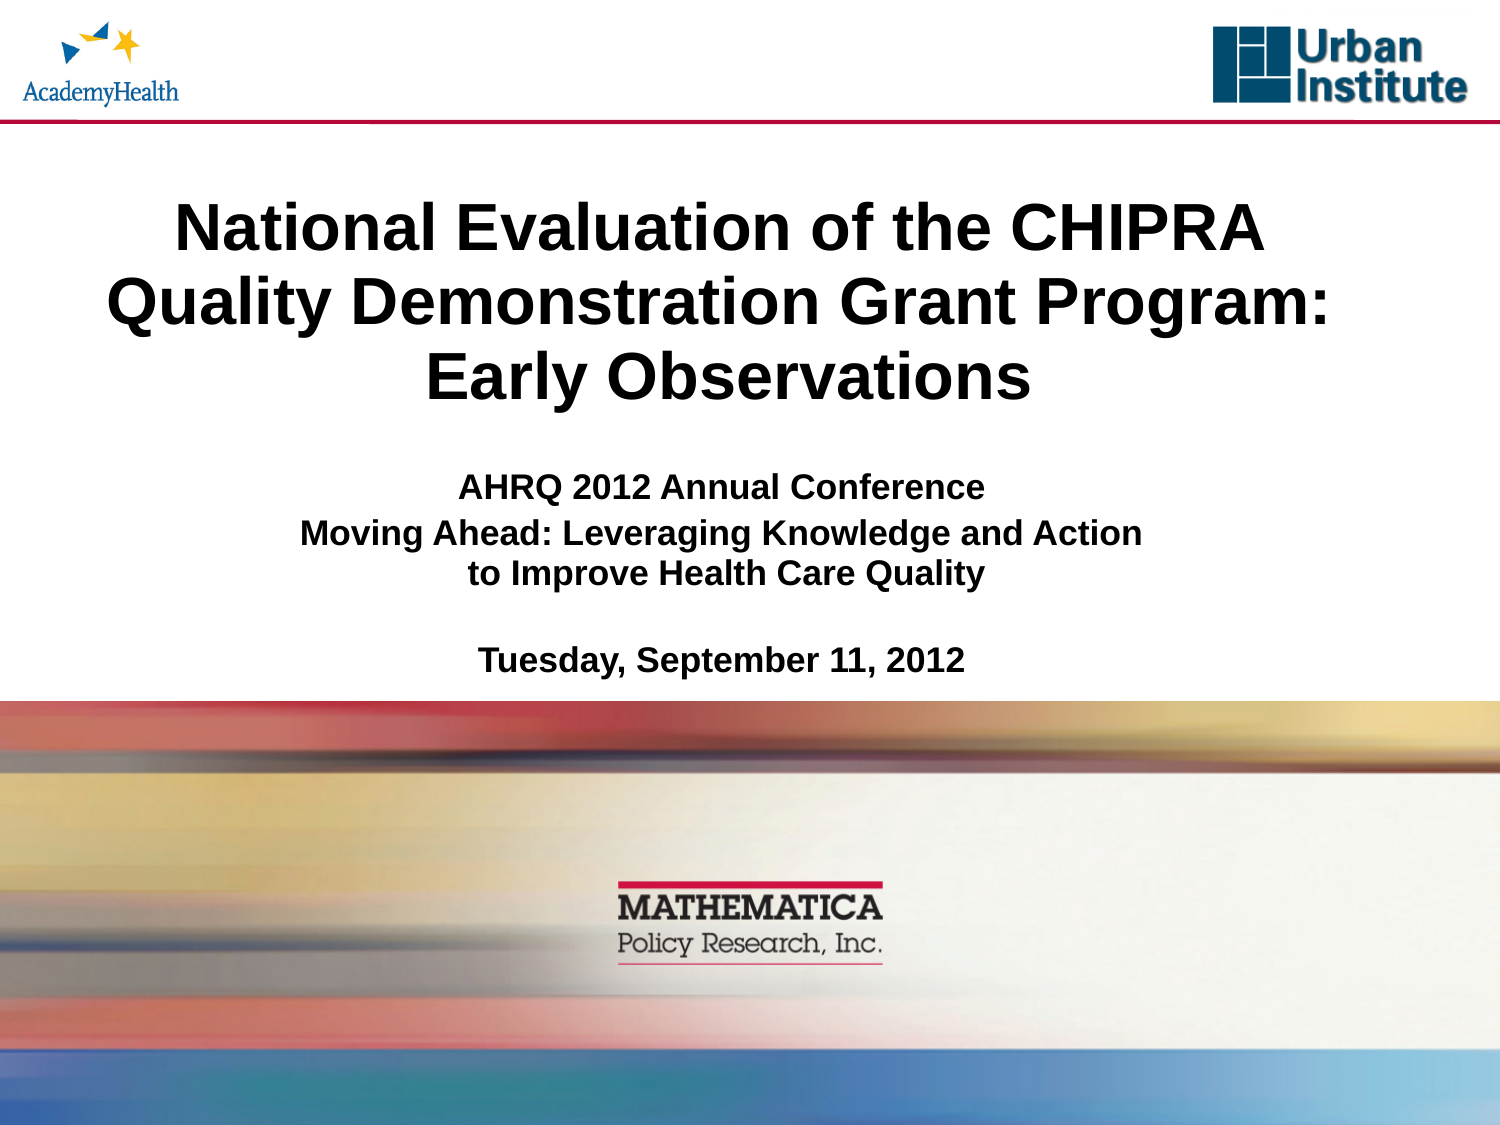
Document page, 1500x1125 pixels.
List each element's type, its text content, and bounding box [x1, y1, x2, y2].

subtitle AHRQ 2012 Annual Conference Moving Ahead: Leveraging Knowledge and Action to Improve Health Care Quality Tuesday, September 11, 2012 [82, 412, 1362, 688]
picture [1199, 10, 1476, 117]
title National Evaluation of the CHIPRA Quality Demonstration Grant Program: Early Observations [82, 181, 1358, 412]
picture [18, 12, 188, 116]
picture [0, 701, 1500, 1125]
